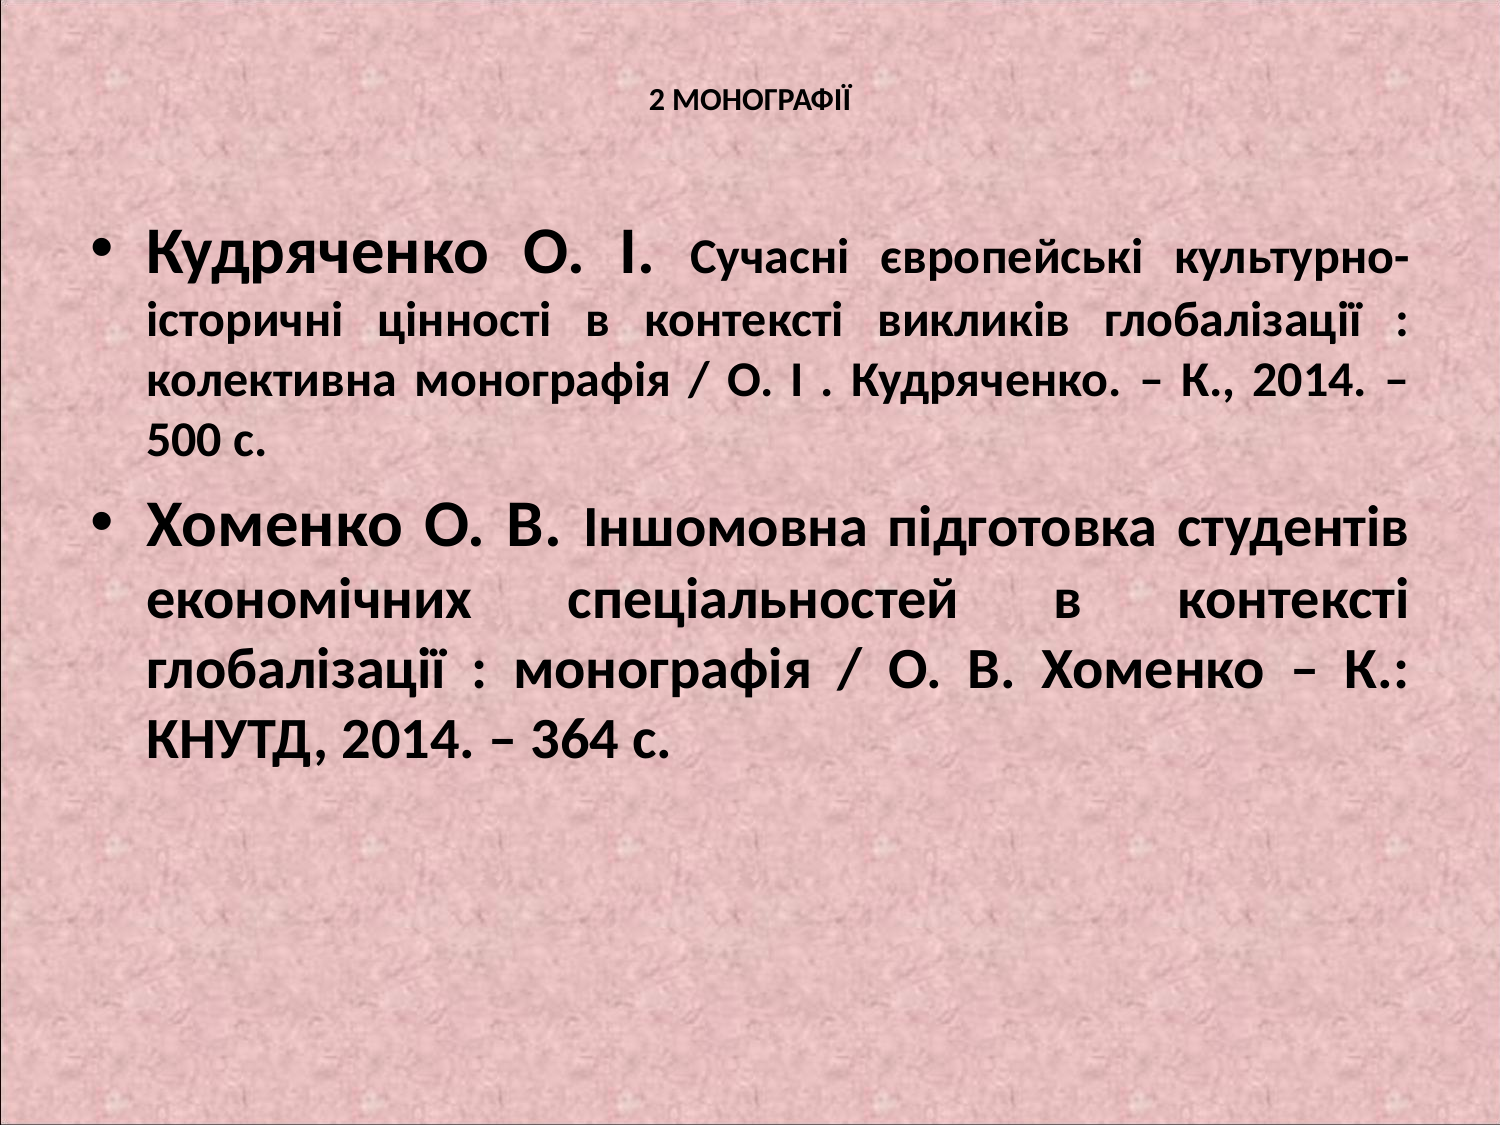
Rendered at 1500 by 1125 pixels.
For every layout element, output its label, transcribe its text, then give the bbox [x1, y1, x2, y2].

list Кудряченко О. І. Сучасні європейські культурно-історичні цінності в контексті викликів глобалізації : колективна монографія / О. І . Кудряченко. – К., 2014. – 500 с. Хоменко О. В. Іншомовна підготовка студентів економічних спеціальностей в контексті глобалізації : монографія / О. В. Хоменко – К.: КНУТД, 2014. – 364 с. [74, 198, 1426, 833]
picture [0, 0, 1500, 1125]
title 2 МОНОГРАФІЇ [74, 70, 1426, 165]
